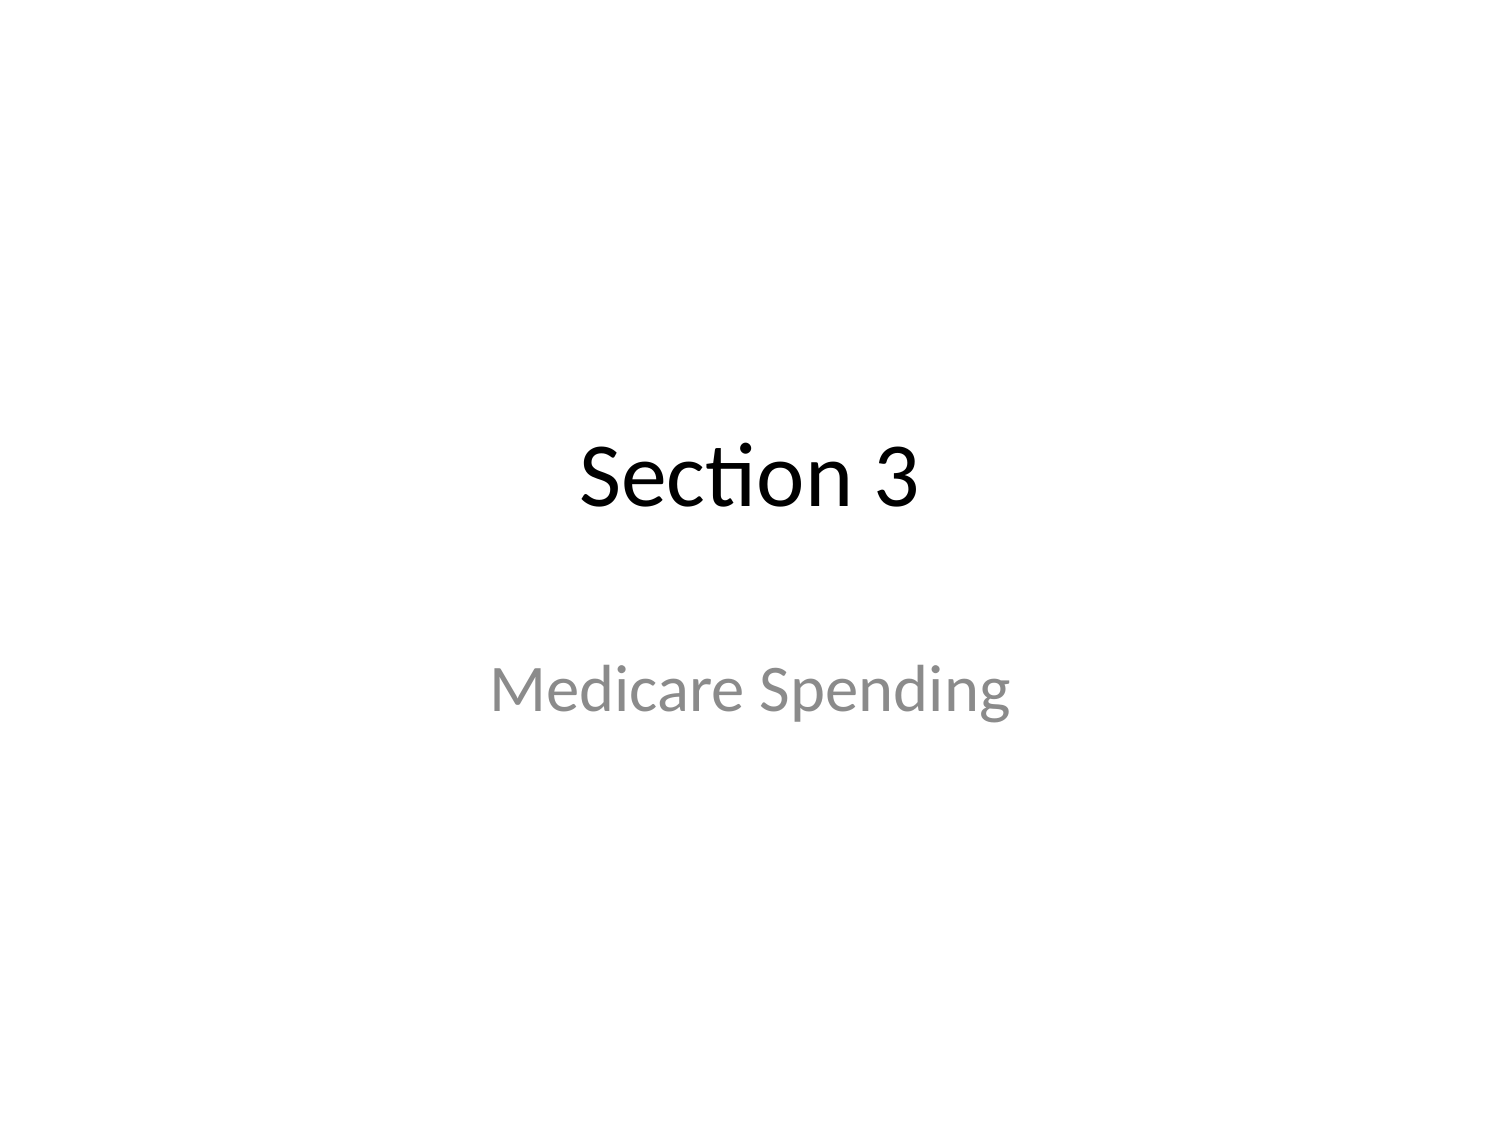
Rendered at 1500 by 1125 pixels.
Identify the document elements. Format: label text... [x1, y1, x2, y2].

subtitle Medicare Spending [225, 637, 1275, 925]
title Section 3 [112, 349, 1388, 591]
